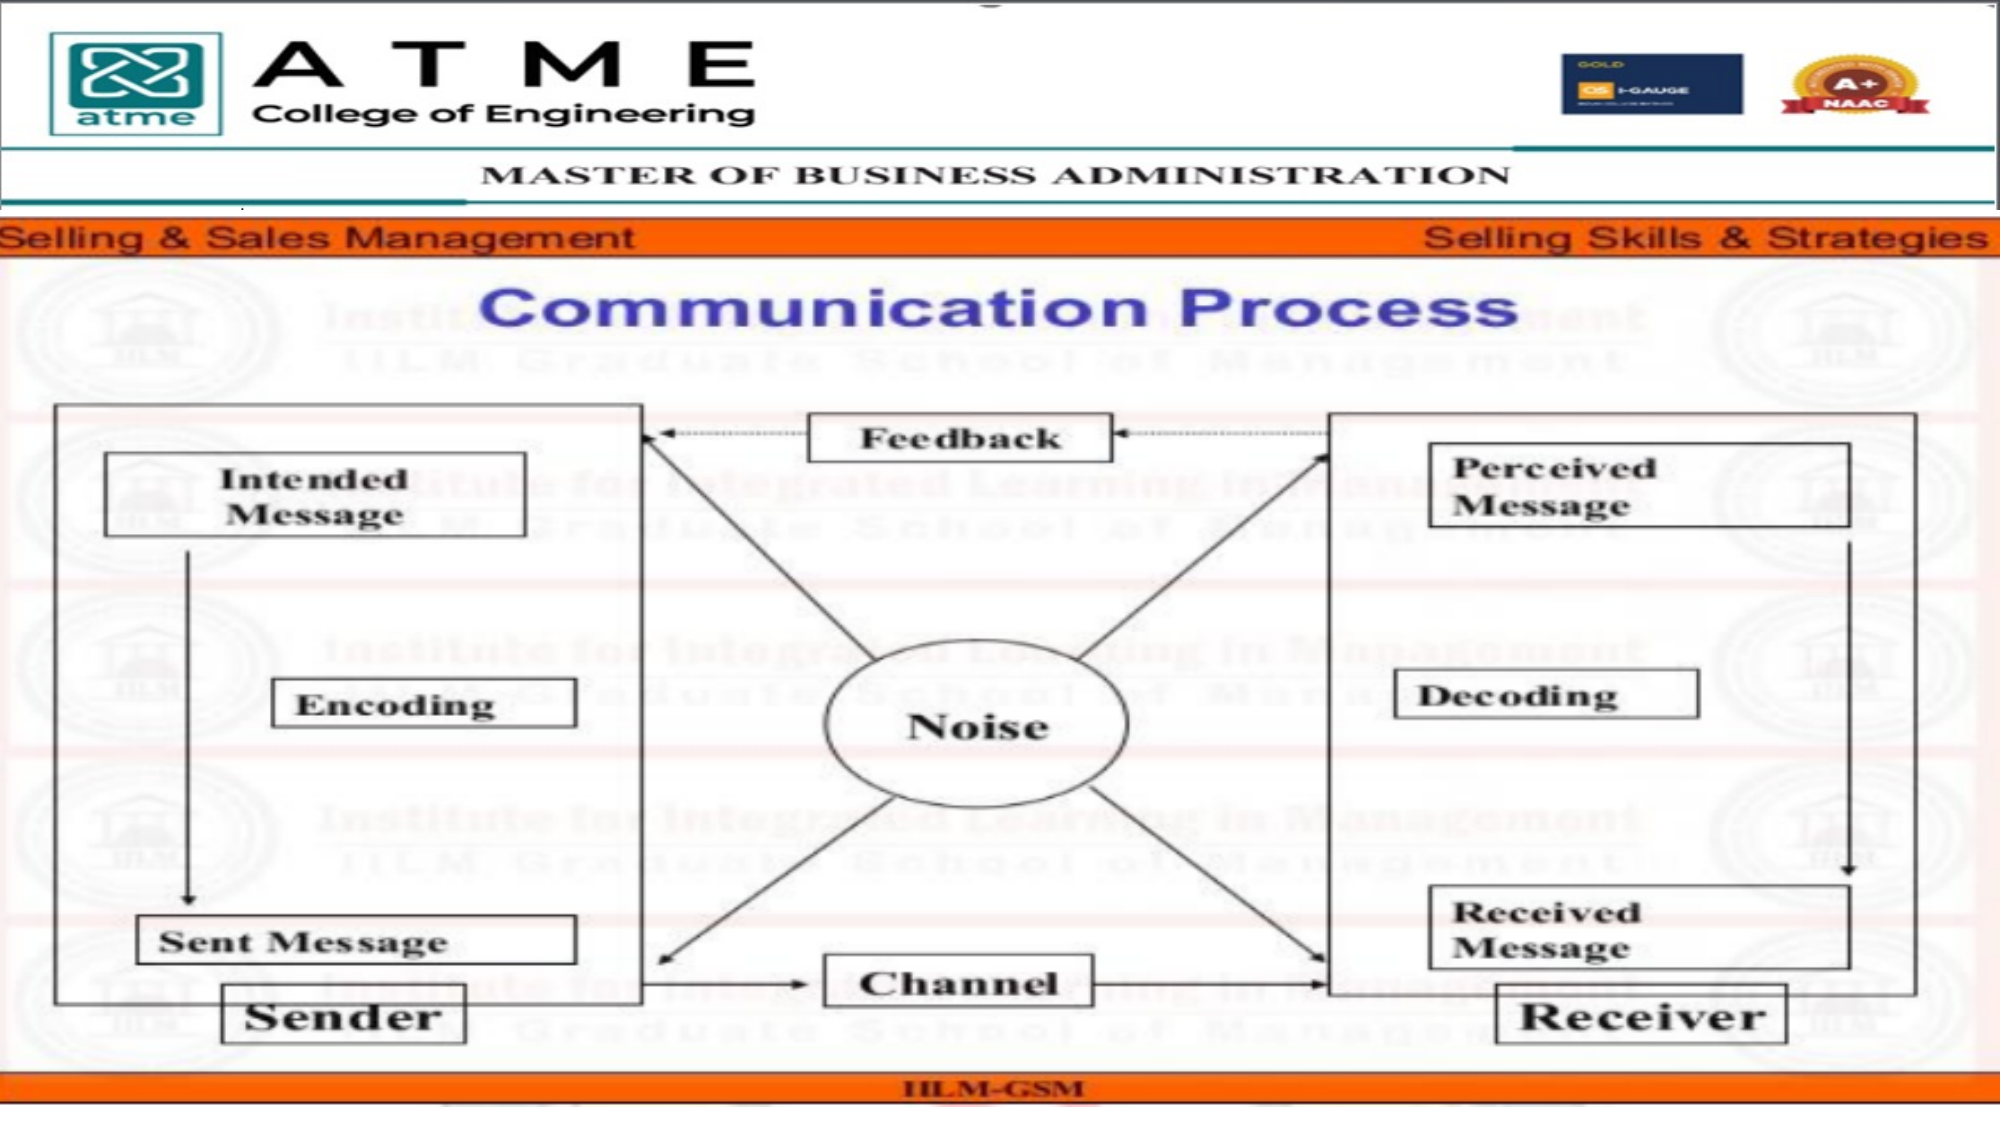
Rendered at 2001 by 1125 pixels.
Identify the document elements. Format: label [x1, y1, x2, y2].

list [0, 216, 2000, 1107]
picture [0, 0, 2000, 210]
